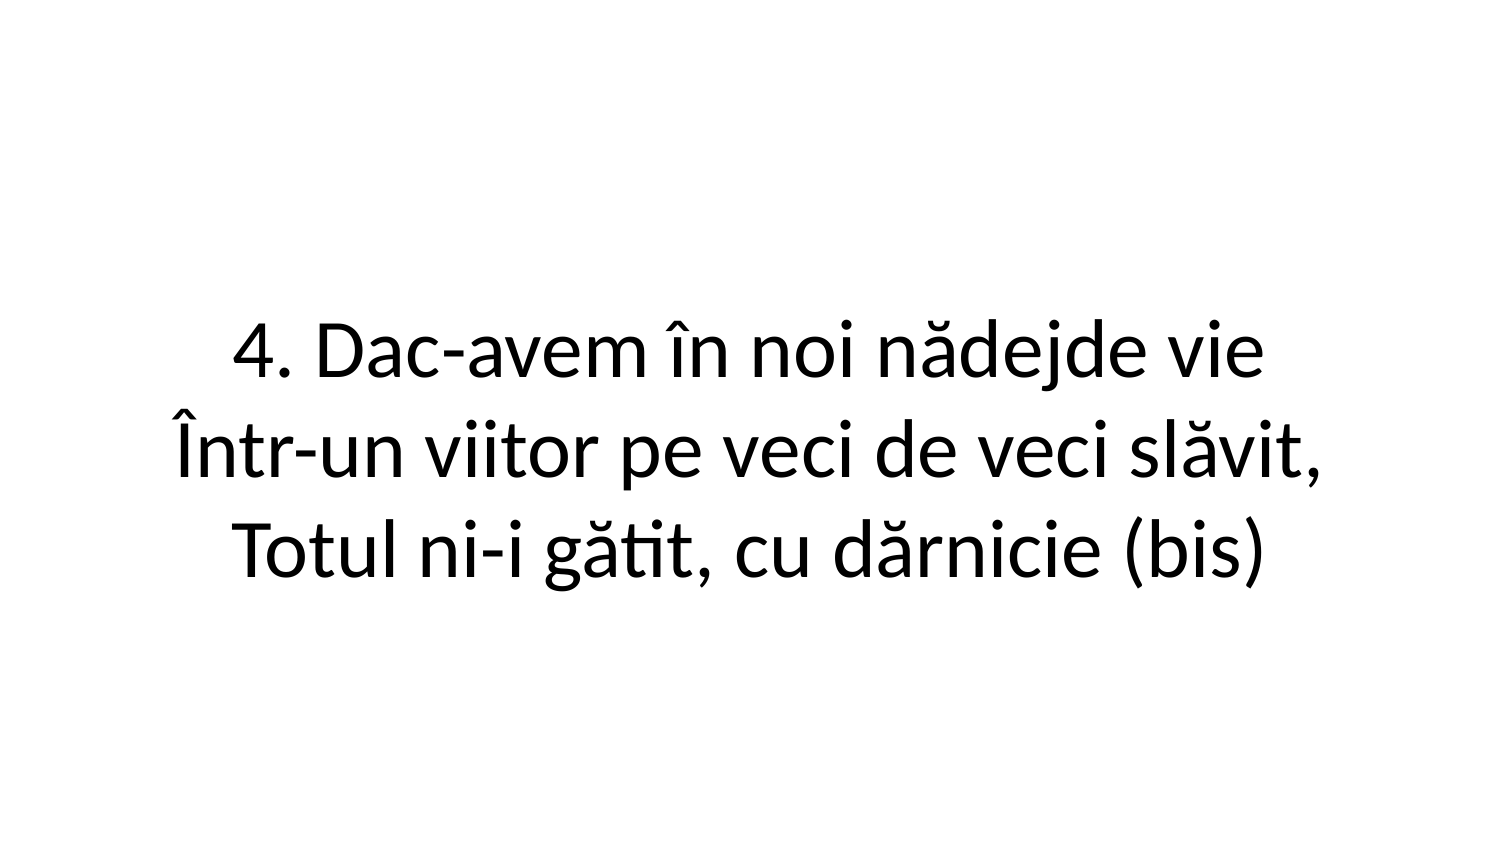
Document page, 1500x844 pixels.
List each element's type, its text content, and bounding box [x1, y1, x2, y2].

text_box 4. Dac-avem în noi nădejde vie Într-un viitor pe veci de veci slăvit, Totul ni-i gătit, cu dărnicie (bis) [159, 242, 1340, 602]
